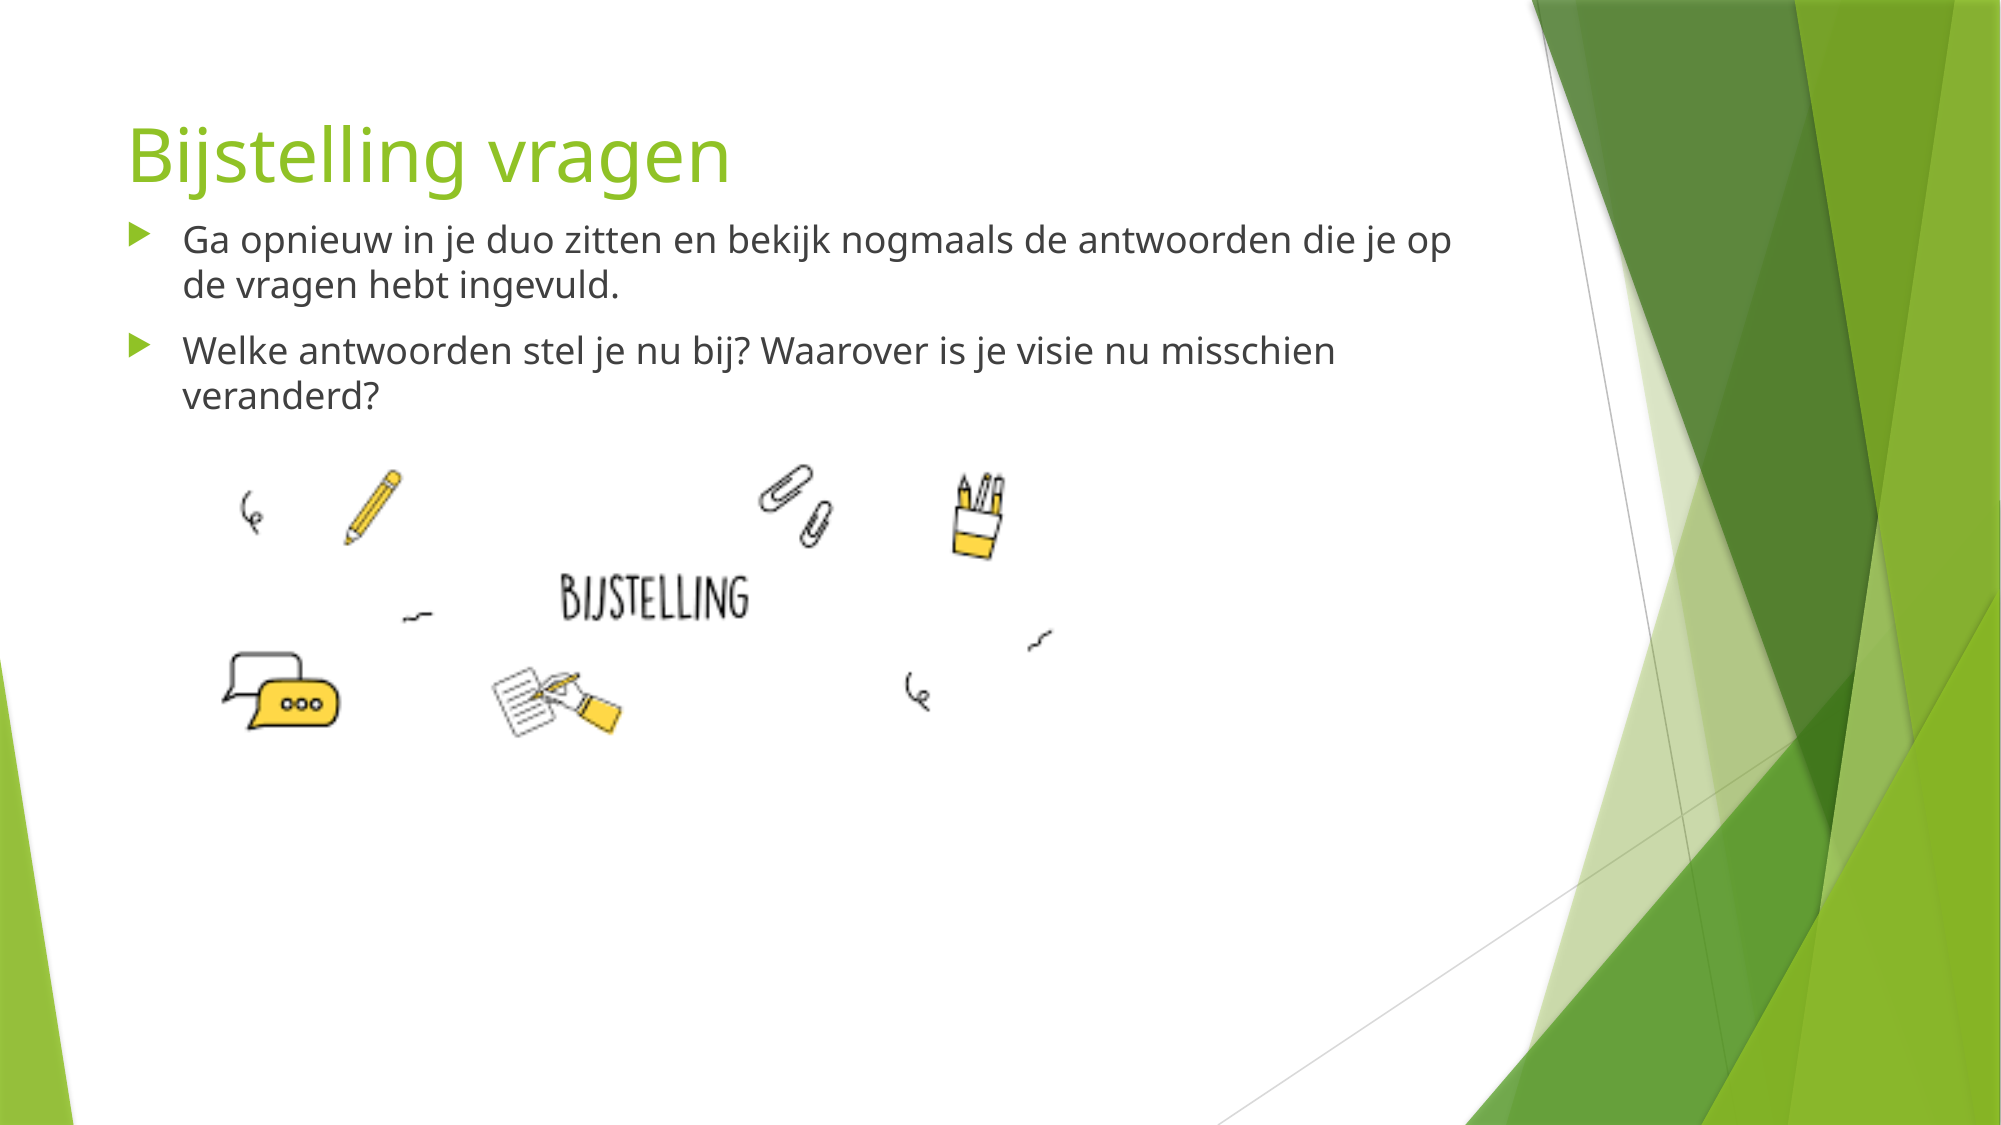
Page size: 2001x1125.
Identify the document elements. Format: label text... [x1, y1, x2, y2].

title Bijstelling vragen [111, 99, 1522, 208]
picture [176, 424, 1135, 778]
list Ga opnieuw in je duo zitten en bekijk nogmaals de antwoorden die je op de vragen hebt ingevuld. Welke antwoorden stel je nu bij? Waarover is je visie nu misschien veranderd? [111, 208, 1522, 845]
